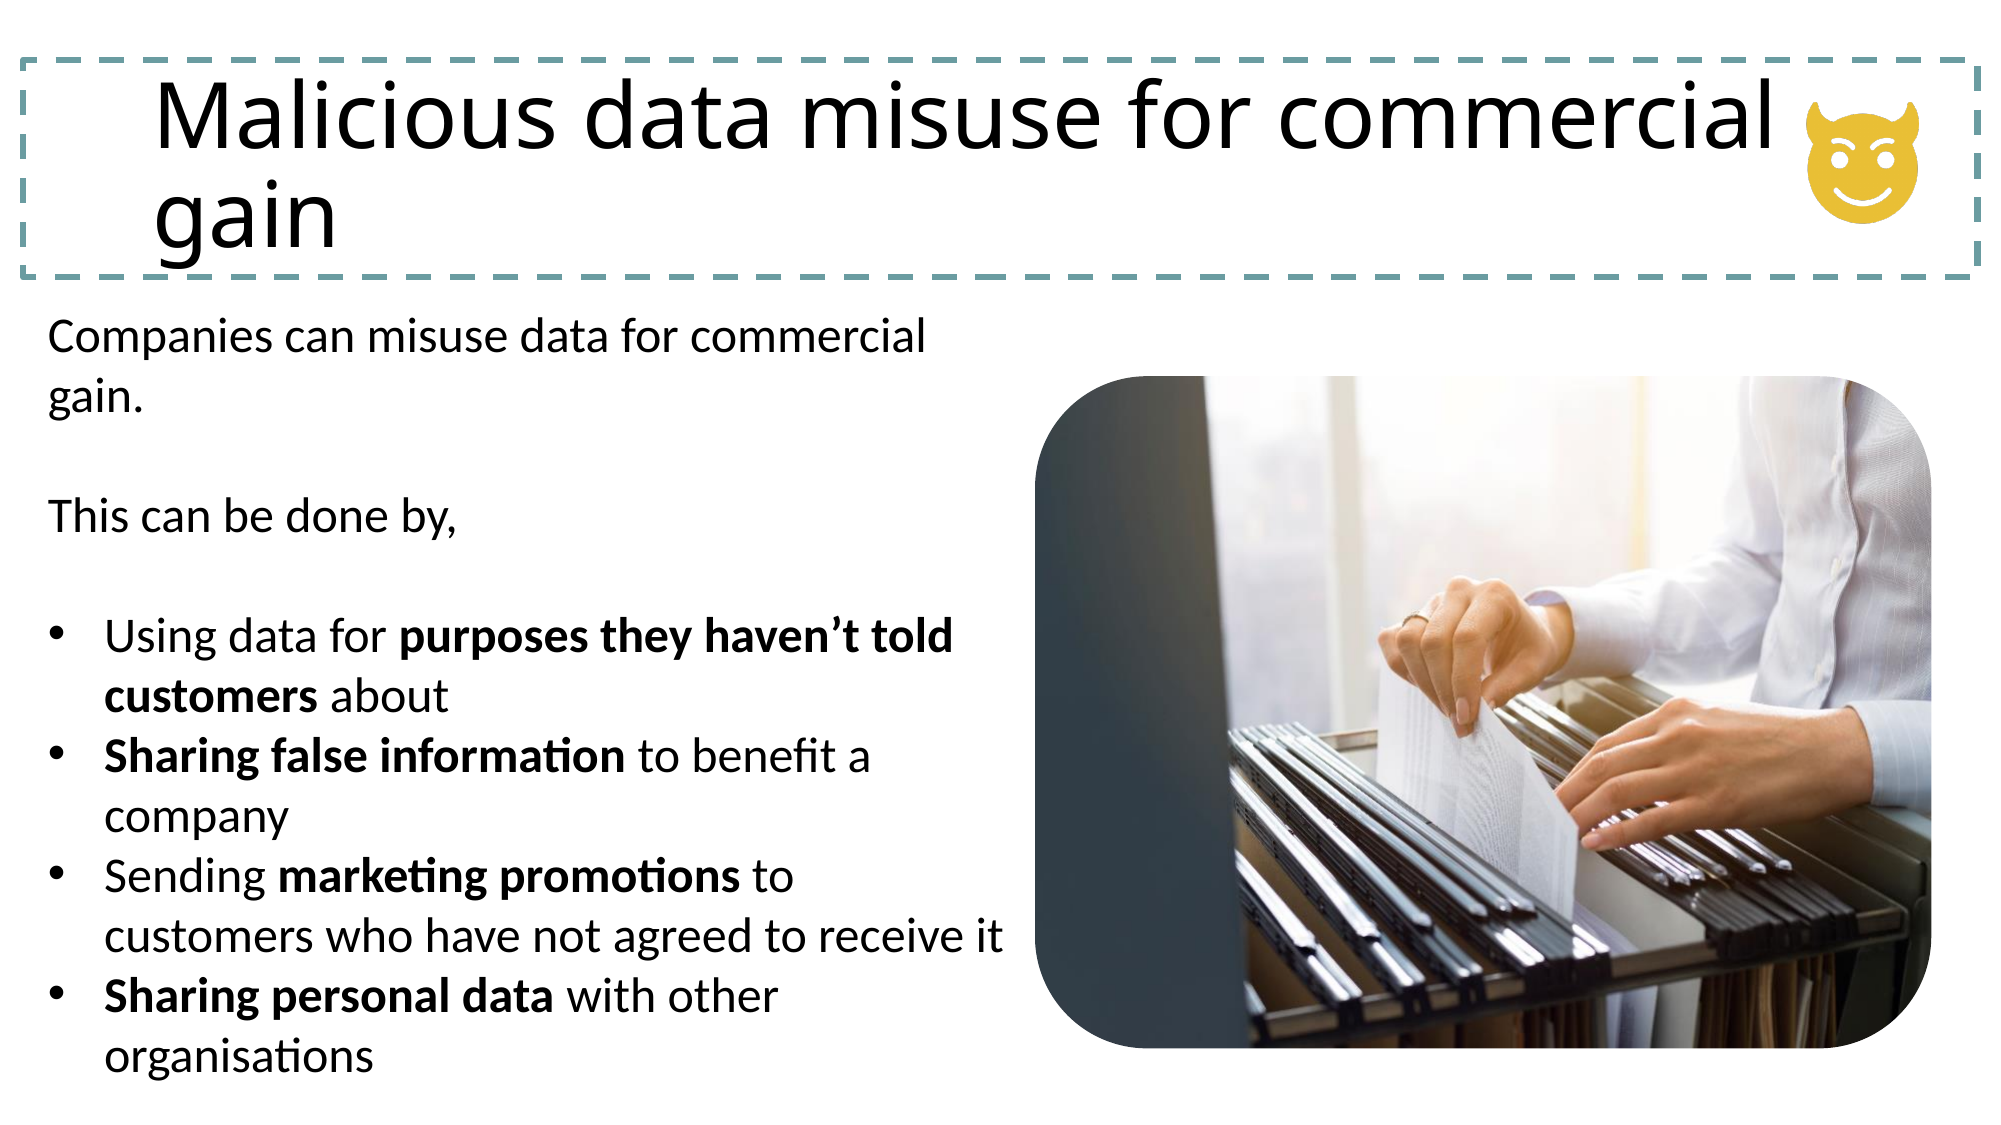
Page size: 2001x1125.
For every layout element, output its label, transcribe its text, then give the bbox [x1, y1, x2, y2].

picture [1034, 376, 1932, 1049]
picture [1793, 99, 1932, 238]
text_box Companies can misuse data for commercial gain. This can be done by, Using data for purposes they haven’t told customers about Sharing false information to benefit a company Sending marketing promotions to customers who have not agreed to receive it Sharing personal data with other organisations [33, 294, 1022, 1090]
title Malicious data misuse for commercial gain [137, 59, 1863, 278]
